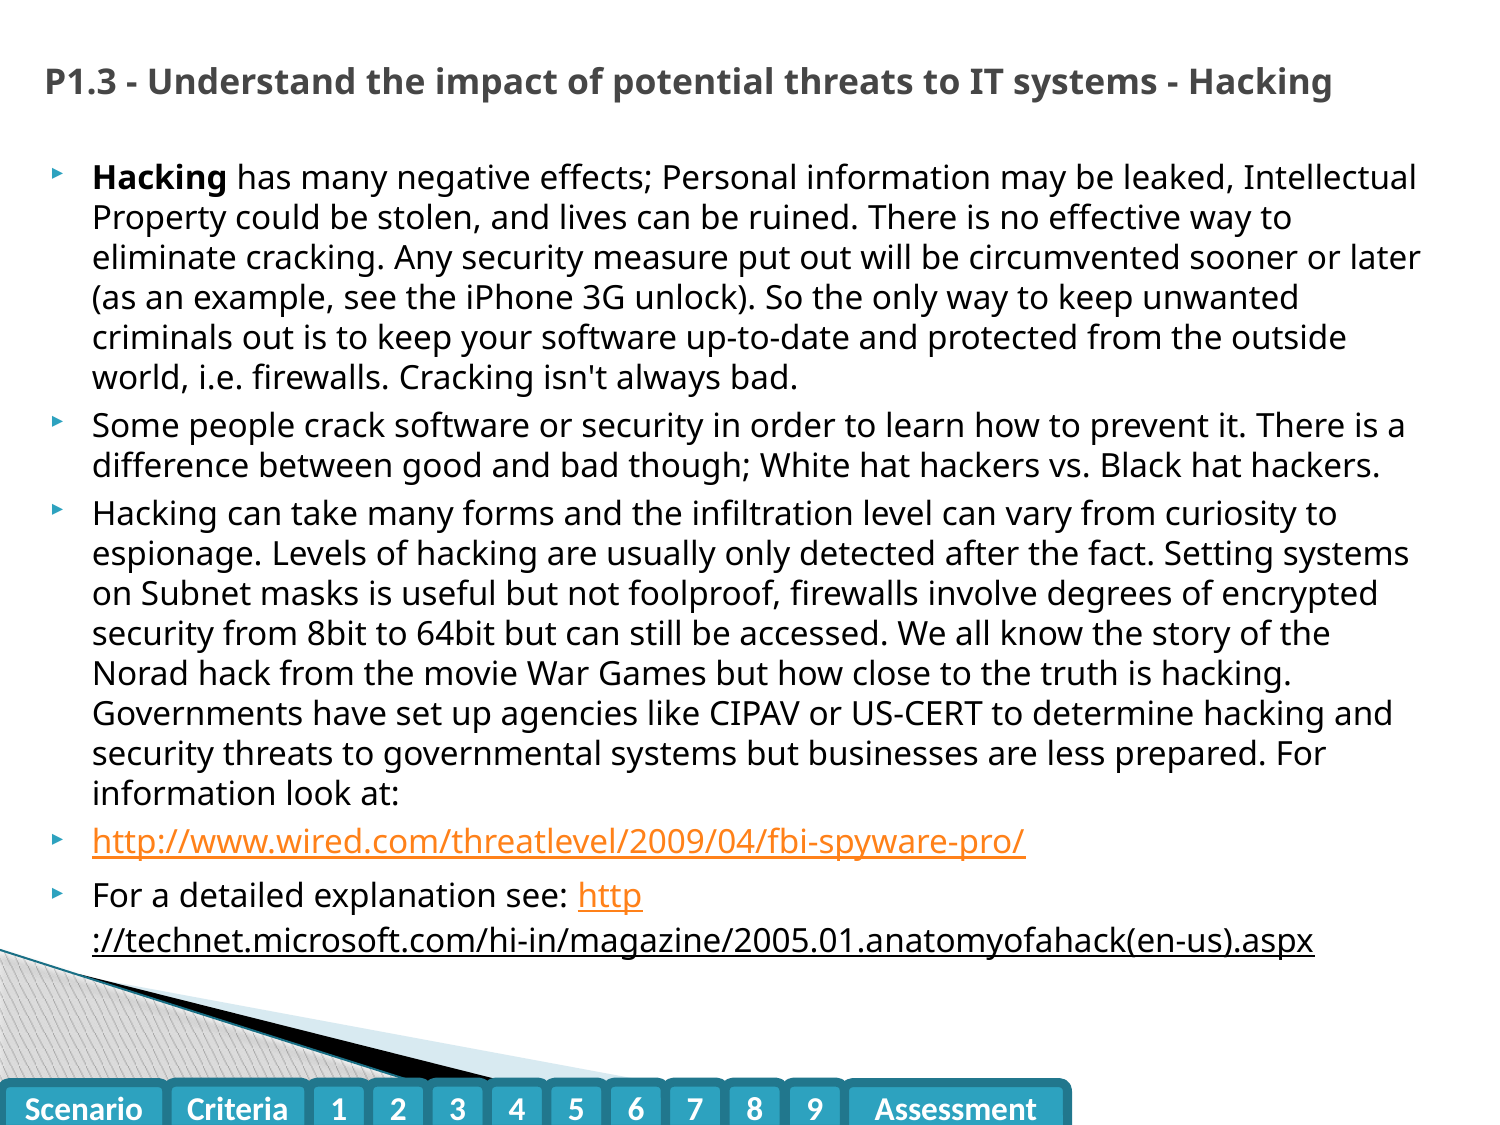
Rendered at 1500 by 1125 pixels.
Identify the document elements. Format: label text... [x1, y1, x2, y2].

list Hacking has many negative effects; Personal information may be leaked, Intellectual Property could be stolen, and lives can be ruined. There is no effective way to eliminate cracking. Any security measure put out will be circumvented sooner or later (as an example, see the iPhone 3G unlock). So the only way to keep unwanted criminals out is to keep your software up-to-date and protected from the outside world, i.e. firewalls. Cracking isn't always bad. Some people crack software or security in order to learn how to prevent it. There is a difference between good and bad though; White hat hackers vs. Black hat hackers. Hacking can take many forms and the infiltration level can vary from curiosity to espionage. Levels of hacking are usually only detected after the fact. Setting systems on Subnet masks is useful but not foolproof, firewalls involve degrees of encrypted security from 8bit to 64bit but can still be accessed. We all know the story of the Norad hack from the movie War Games but how close to the truth is hacking. Governments have set up agencies like CIPAV or US-CERT to determine hacking and security threats to governmental systems but businesses are less prepared. For information look at: http://www.wired.com/threatlevel/2009/04/fbi-spyware-pro/ For a detailed explanation see: http://technet.microsoft.com/hi-in/magazine/2005.01.anatomyofahack(en-us).aspx [35, 149, 1454, 1067]
title P1.3 - Understand the impact of potential threats to IT systems - Hacking [29, 35, 1471, 126]
